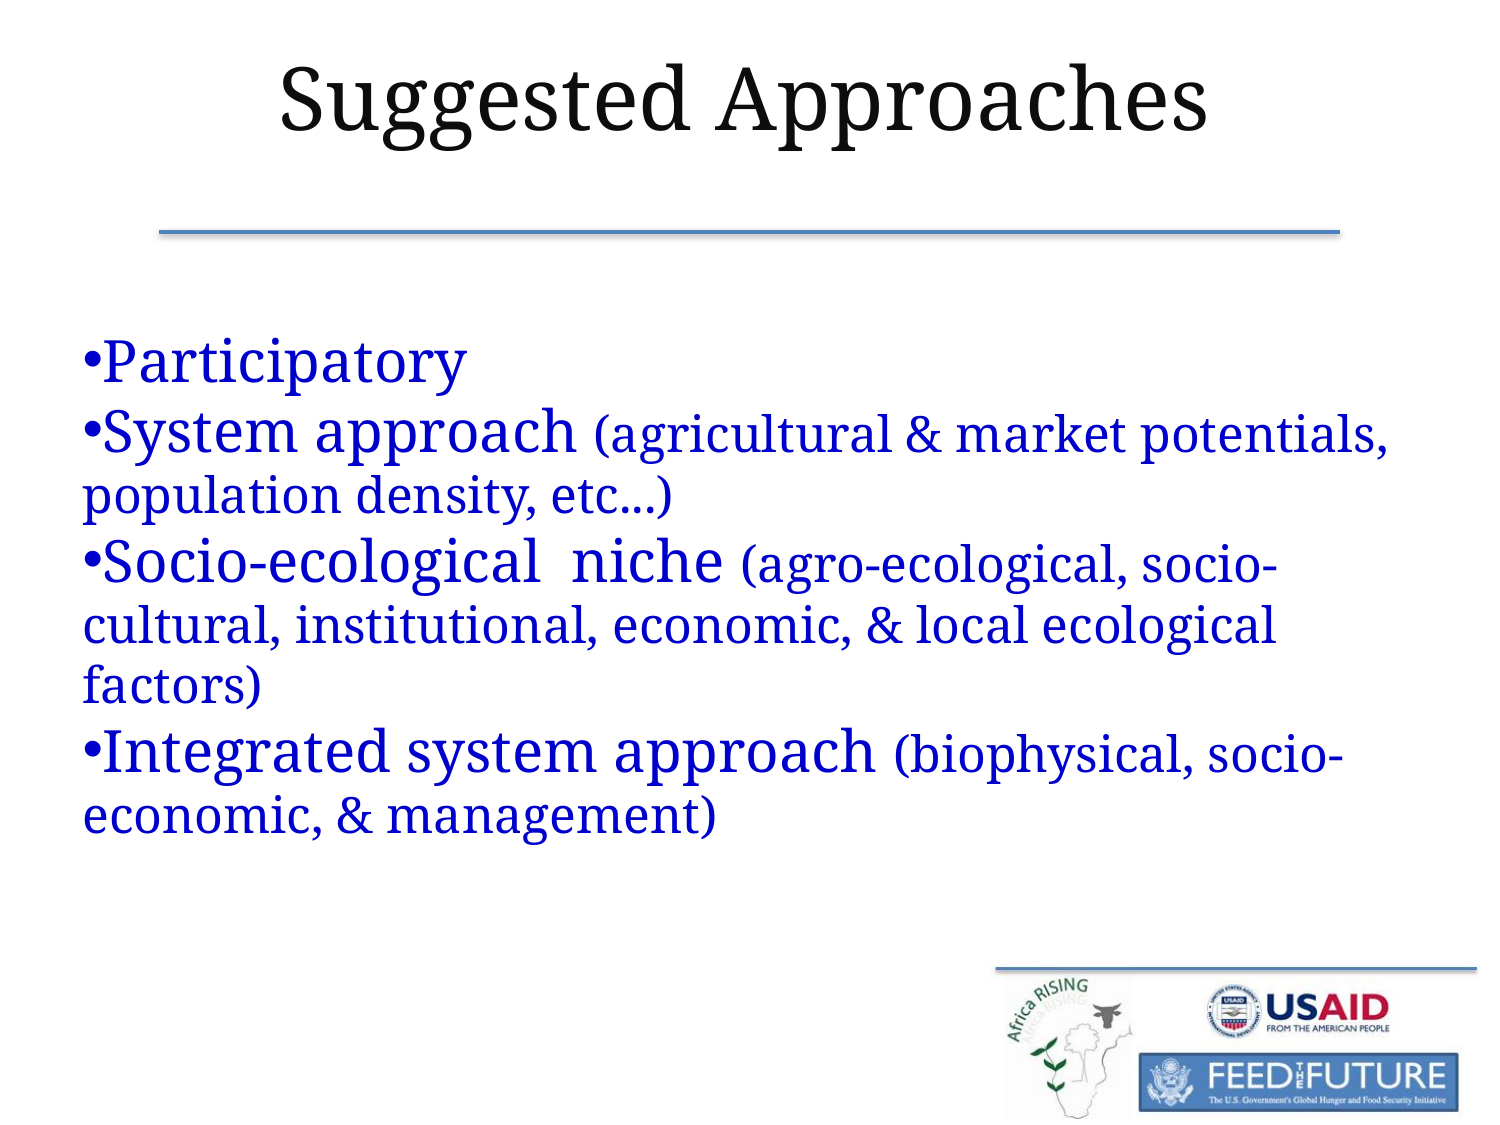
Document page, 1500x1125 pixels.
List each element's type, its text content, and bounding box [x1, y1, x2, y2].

text_box Participatory System approach (agricultural & market potentials, population density, etc...) Socio-ecological niche (agro-ecological, socio-cultural, institutional, economic, & local ecological factors) Integrated system approach (biophysical, socio-economic, & management) [76, 333, 1400, 835]
picture [990, 963, 1483, 1119]
text_box Suggested Approaches [76, 42, 1412, 153]
